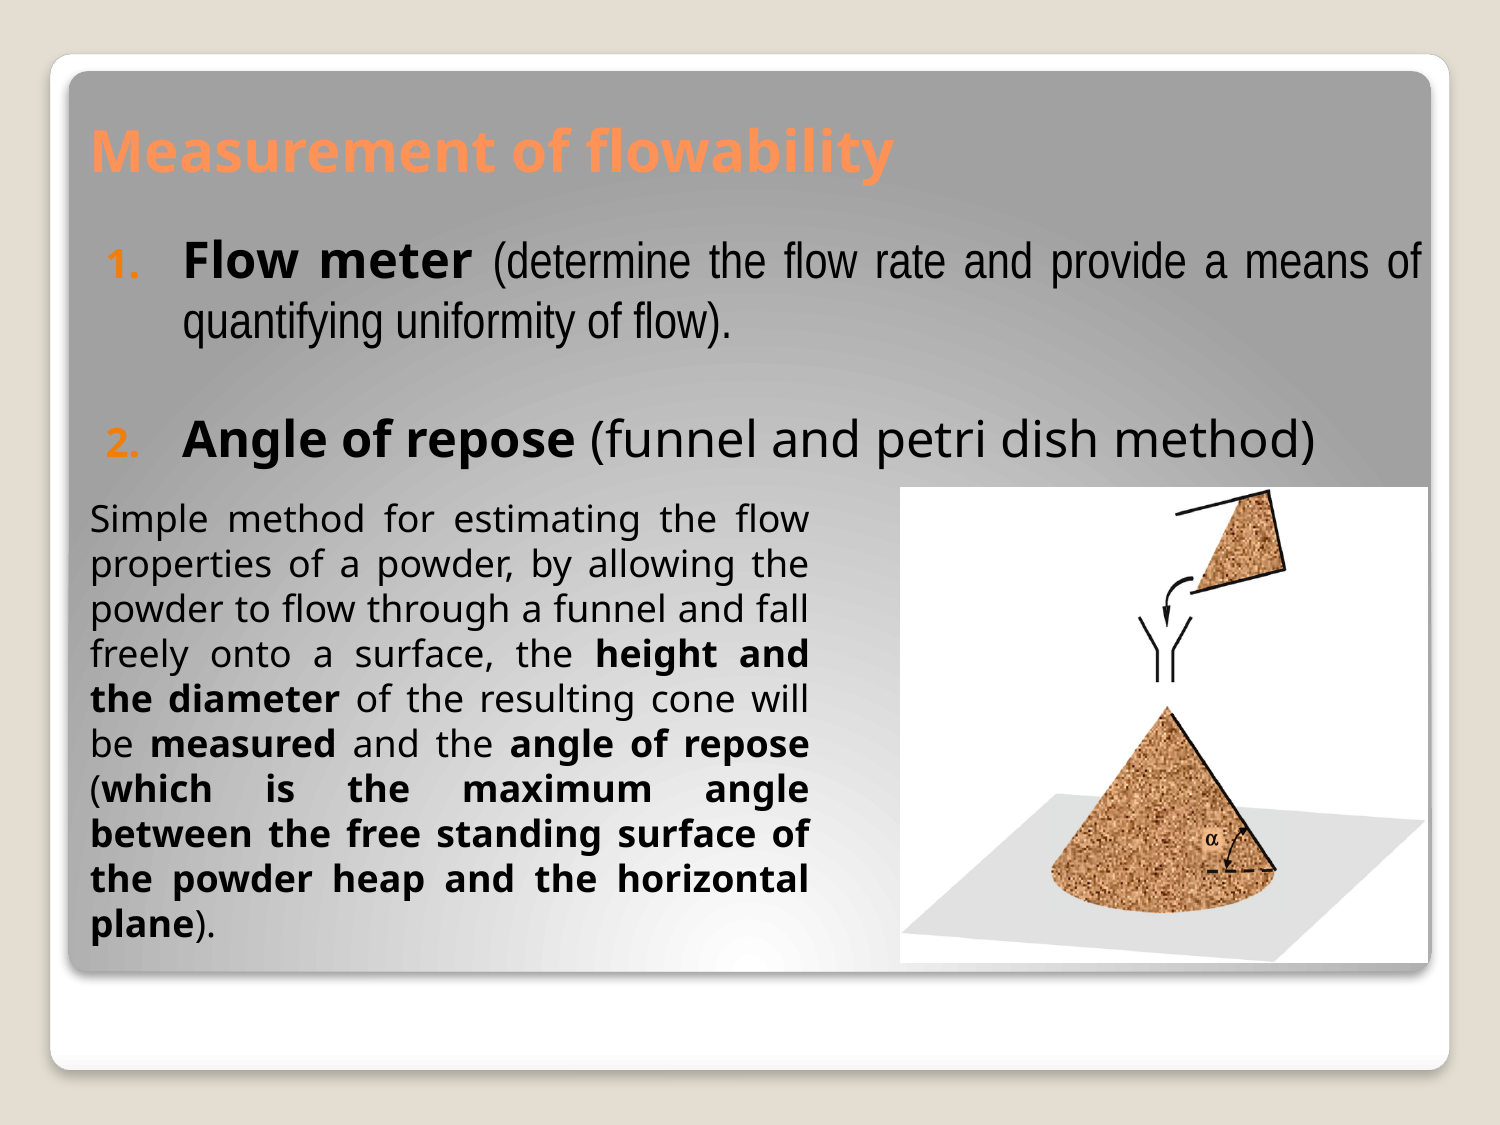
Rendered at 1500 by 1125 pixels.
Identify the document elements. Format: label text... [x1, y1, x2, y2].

title Measurement of flowability [75, 62, 1418, 212]
list Flow meter (determine the flow rate and provide a means of quantifying uniformity of flow). Angle of repose (funnel and petri dish method) [75, 212, 1439, 525]
text_box Simple method for estimating the flow properties of a powder, by allowing the powder to flow through a funnel and fall freely onto a surface, the height and the diameter of the resulting cone will be measured and the angle of repose (which is the maximum angle between the free standing surface of the powder heap and the horizontal plane). [74, 487, 825, 998]
picture [899, 487, 1428, 963]
